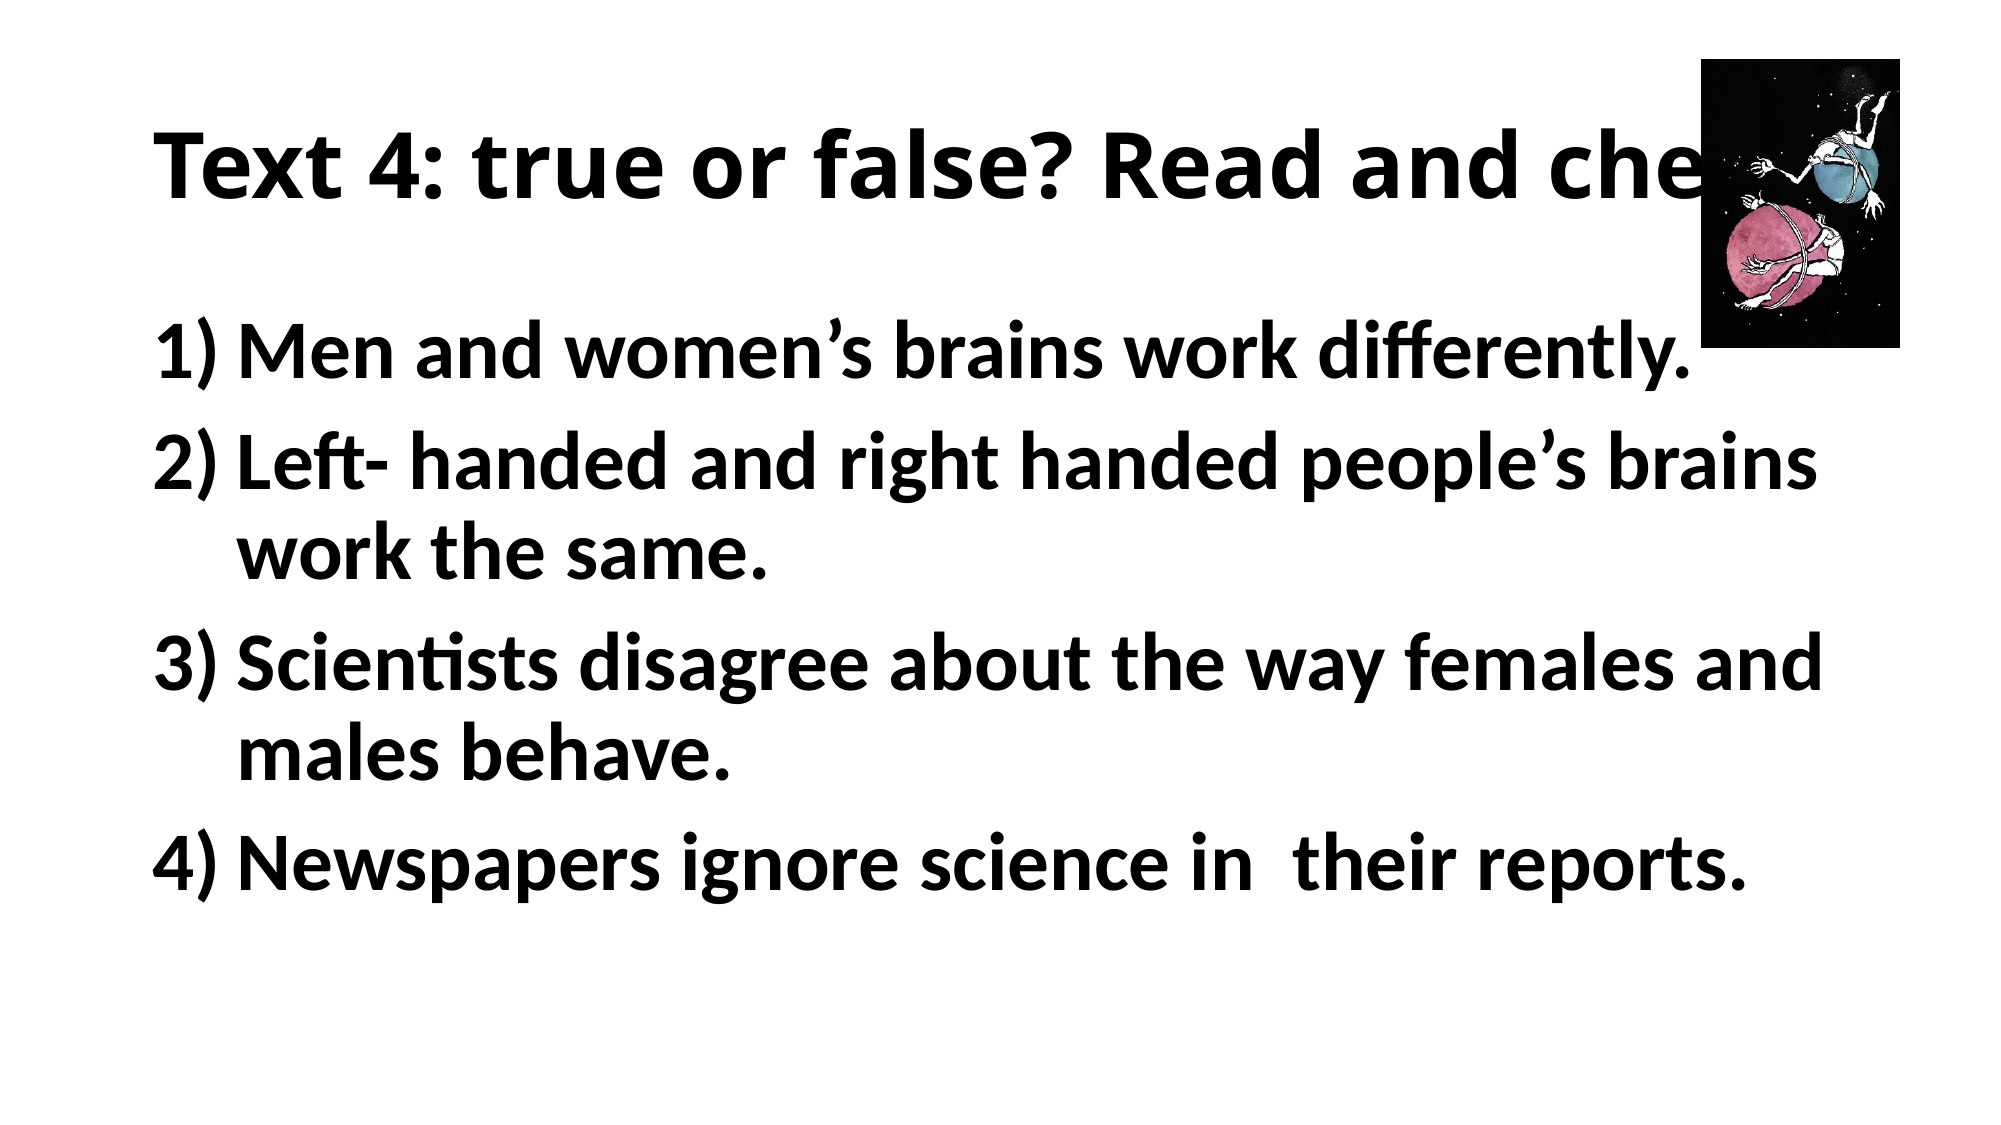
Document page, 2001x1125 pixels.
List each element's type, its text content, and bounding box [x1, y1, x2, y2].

title Text 4: true or false? Read and check: [137, 59, 1701, 278]
list Men and women’s brains work differently. Left- handed and right handed people’s brains work the same. Scientists disagree about the way females and males behave. Newspapers ignore science in their reports. [137, 299, 1863, 1014]
picture [1701, 59, 1900, 348]
